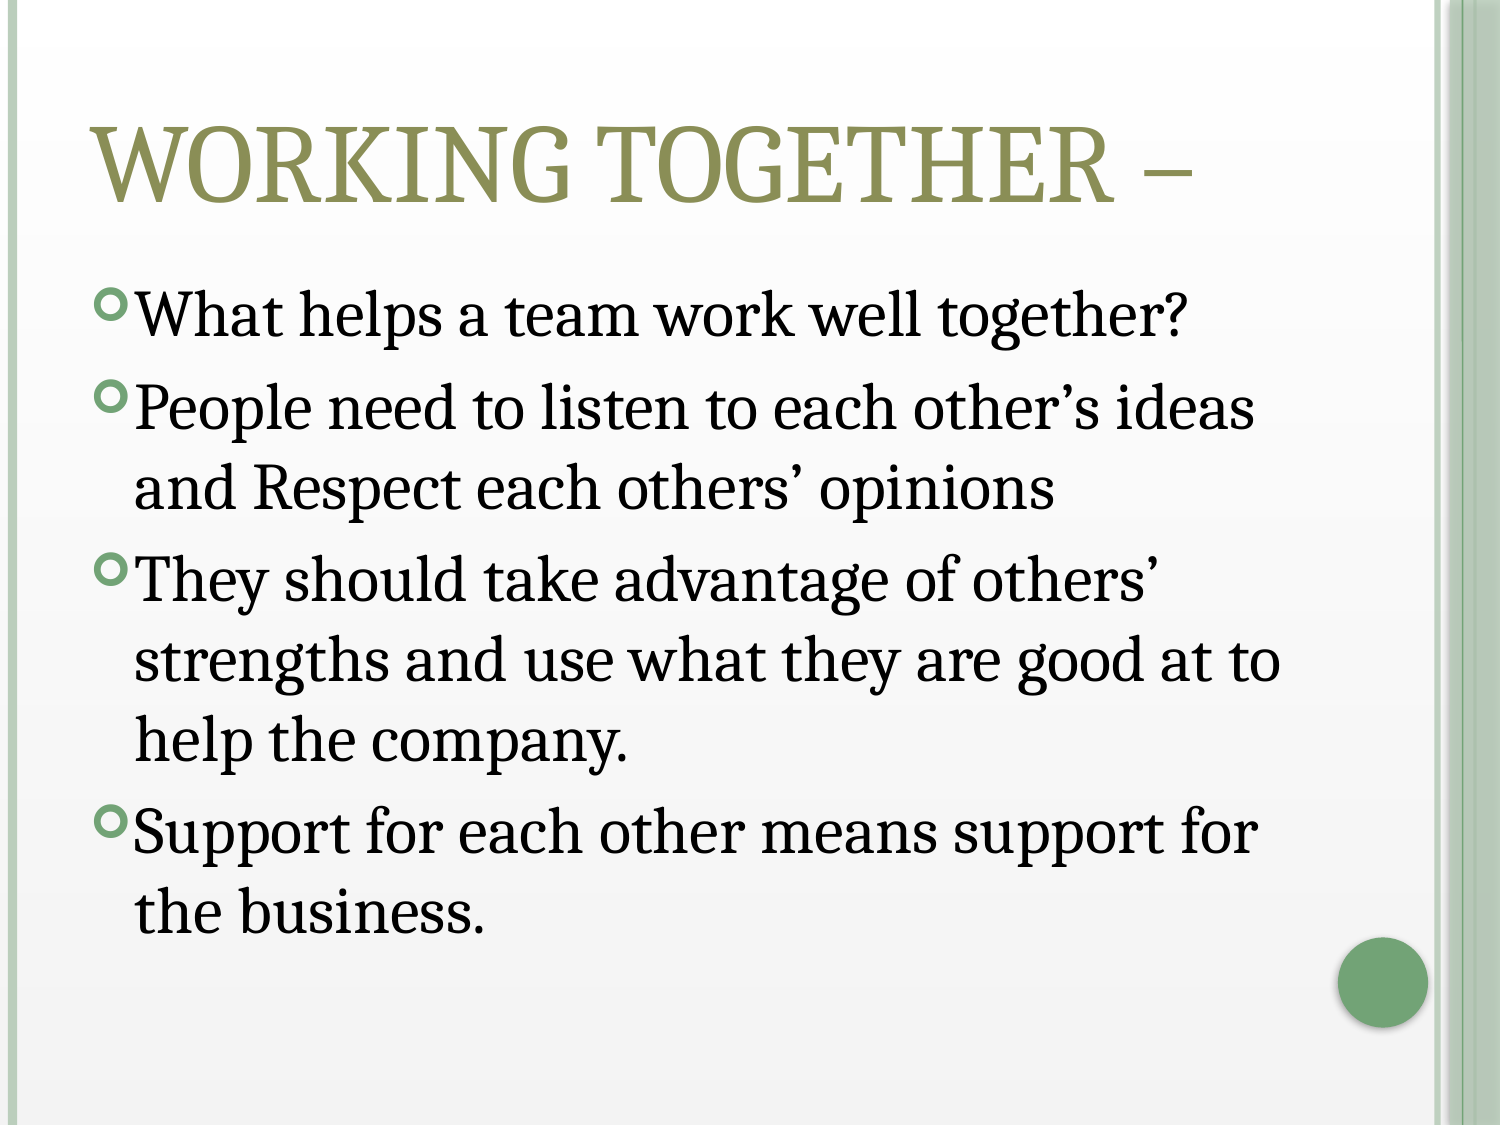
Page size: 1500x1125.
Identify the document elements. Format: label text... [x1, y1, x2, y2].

title Working together – [75, 45, 1300, 233]
list What helps a team work well together? People need to listen to each other’s ideas and Respect each others’ opinions They should take advantage of others’ strengths and use what they are good at to help the company. Support for each other means support for the business. [74, 262, 1301, 1063]
